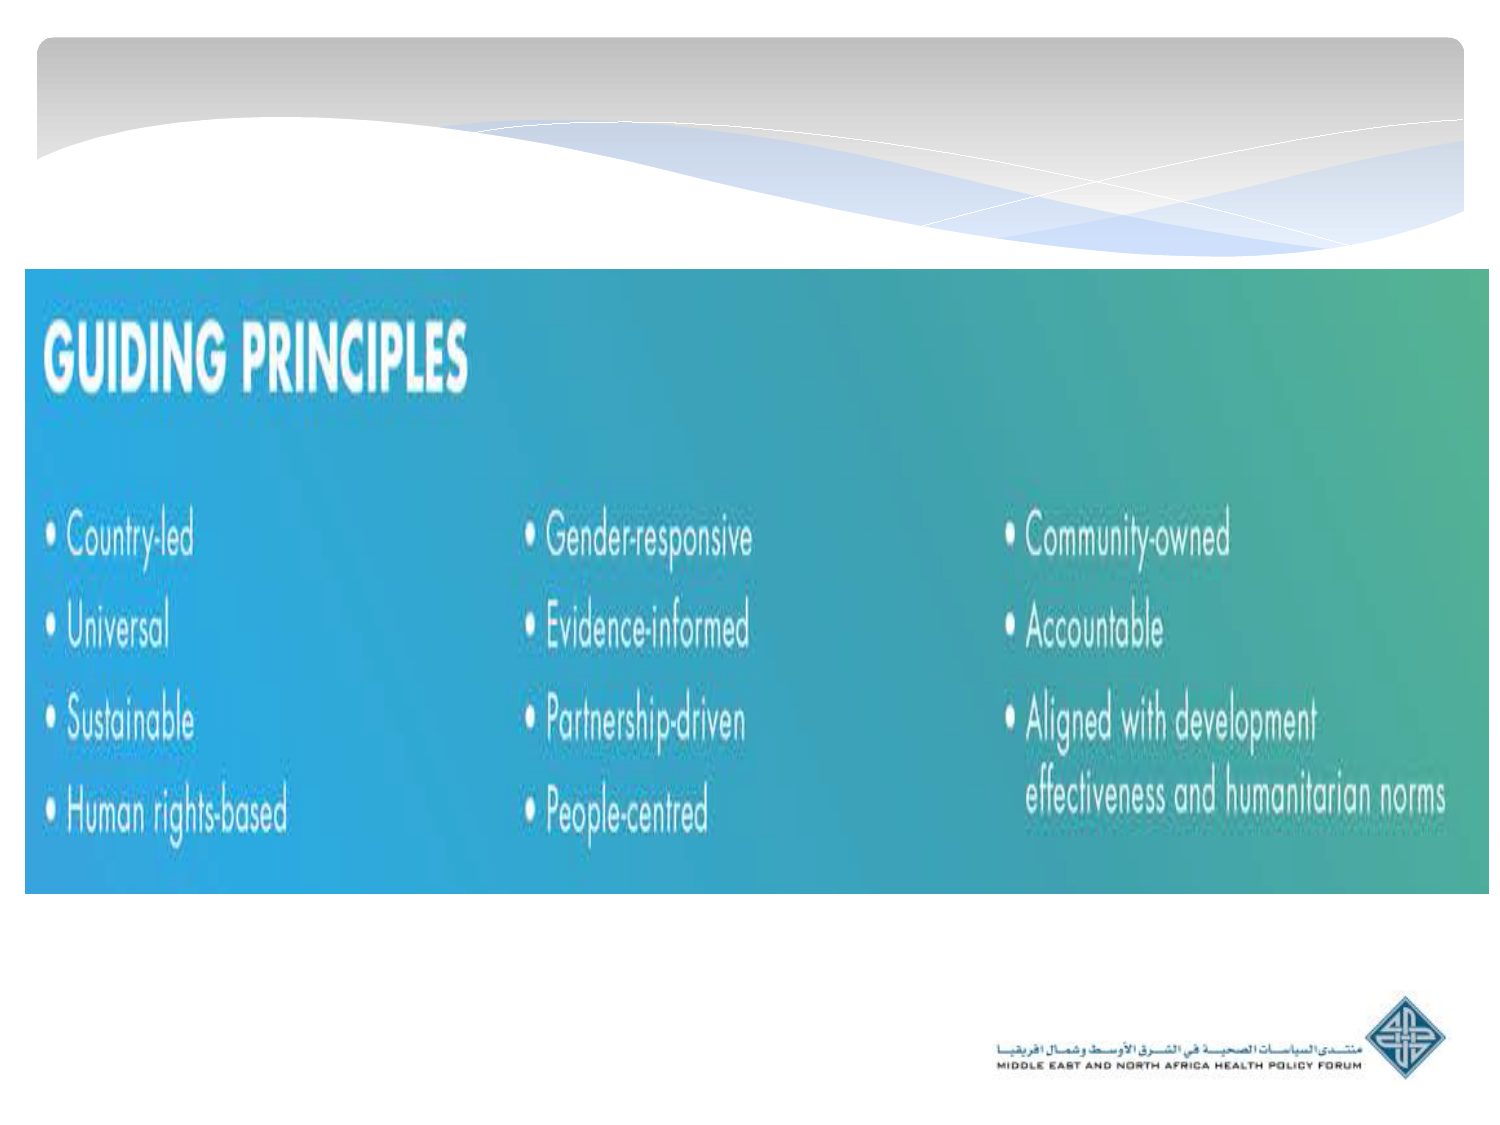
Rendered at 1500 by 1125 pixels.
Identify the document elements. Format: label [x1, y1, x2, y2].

picture [992, 990, 1452, 1086]
picture [25, 269, 1489, 894]
